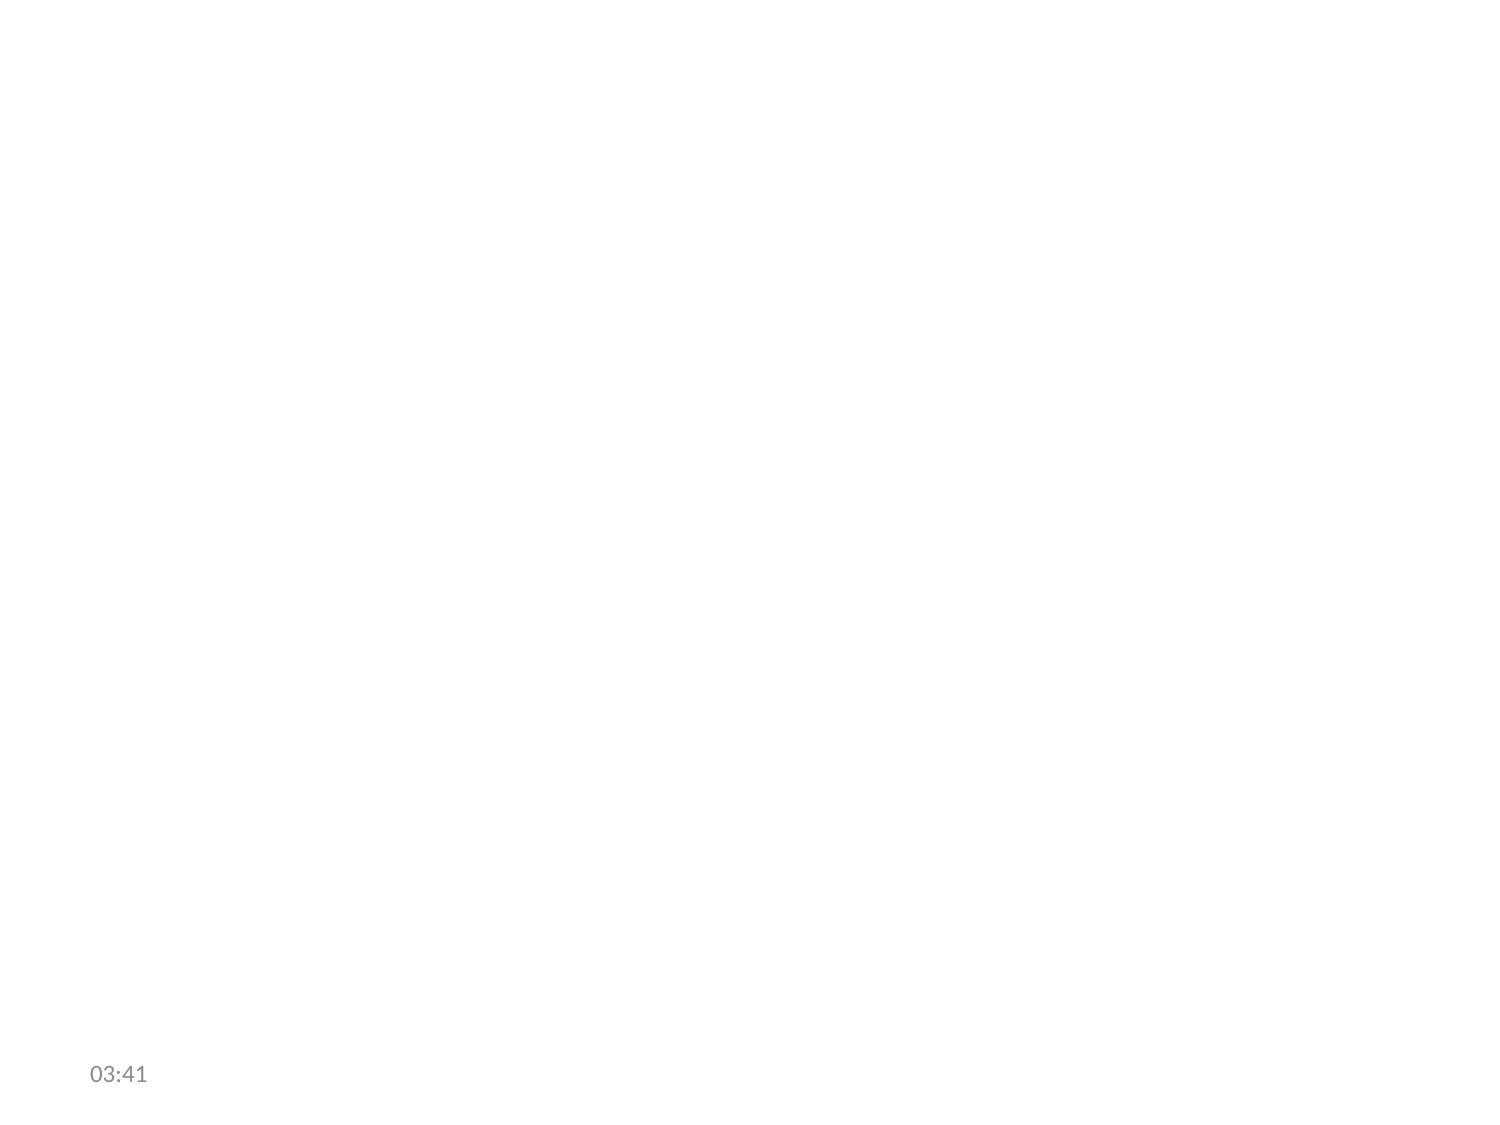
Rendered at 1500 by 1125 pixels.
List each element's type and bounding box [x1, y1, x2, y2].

slide_number [75, 1042, 425, 1103]
